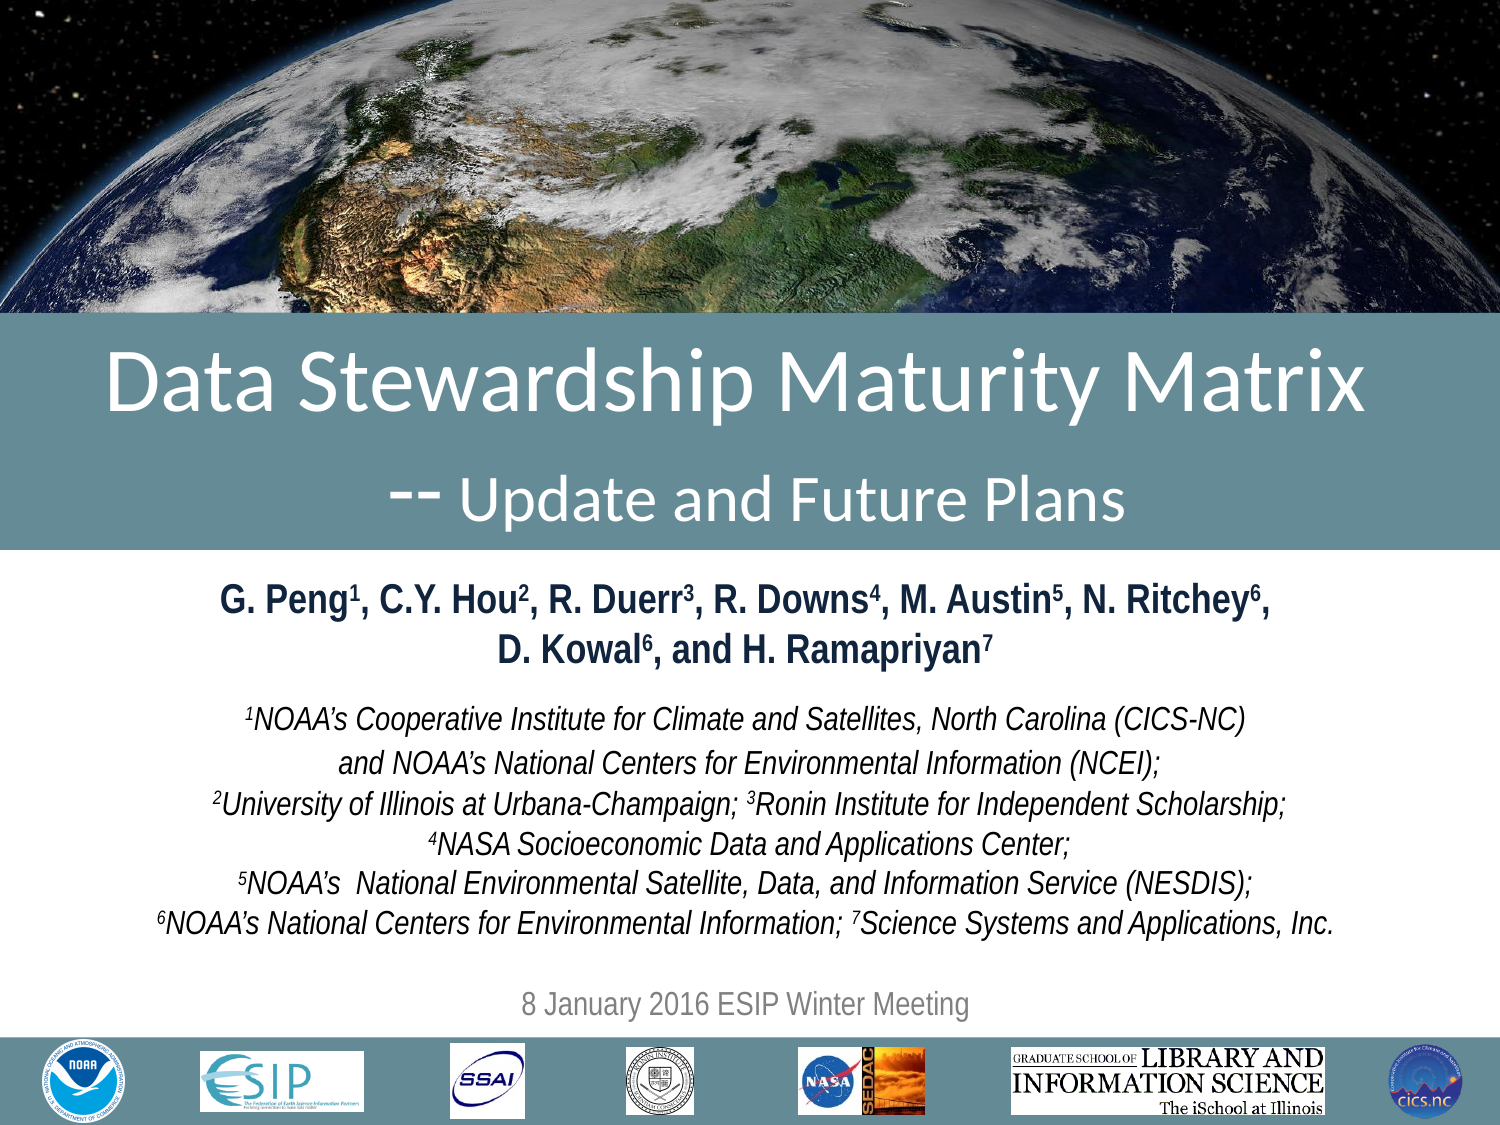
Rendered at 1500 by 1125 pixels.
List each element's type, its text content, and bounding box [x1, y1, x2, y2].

text_box [0, 1037, 1500, 1125]
picture [199, 1050, 364, 1112]
subtitle 8 January 2016 ESIP Winter Meeting [57, 975, 1435, 1022]
picture [449, 1043, 526, 1119]
picture [42, 1039, 126, 1123]
text_box [0, 319, 1500, 550]
picture [1010, 1047, 1326, 1116]
picture [0, 0, 1500, 313]
text_box Data Stewardship Maturity Matrix -- Update and Future Plans [50, 321, 1465, 548]
picture [625, 1047, 694, 1116]
picture [1387, 1043, 1463, 1119]
picture [798, 1047, 926, 1116]
text_box G. Peng1, C.Y. Hou2, R. Duerr3, R. Downs4, M. Austin5, N. Ritchey6, D. Kowal6, and H. Ramapriyan7 1NOAA’s Cooperative Institute for Climate and Satellites, North Carolina (CICS-NC) and NOAA’s National Centers for Environmental Information (NCEI); 2University of Illinois at Urbana-Champaign; 3Ronin Institute for Independent Scholarship; 4NASA Socioeconomic Data and Applications Center; 5NOAA’s National Environmental Satellite, Data, and Information Service (NESDIS); 6NOAA’s National Centers for Environmental Information; 7Science Systems and Applications, Inc. [0, 564, 1500, 950]
